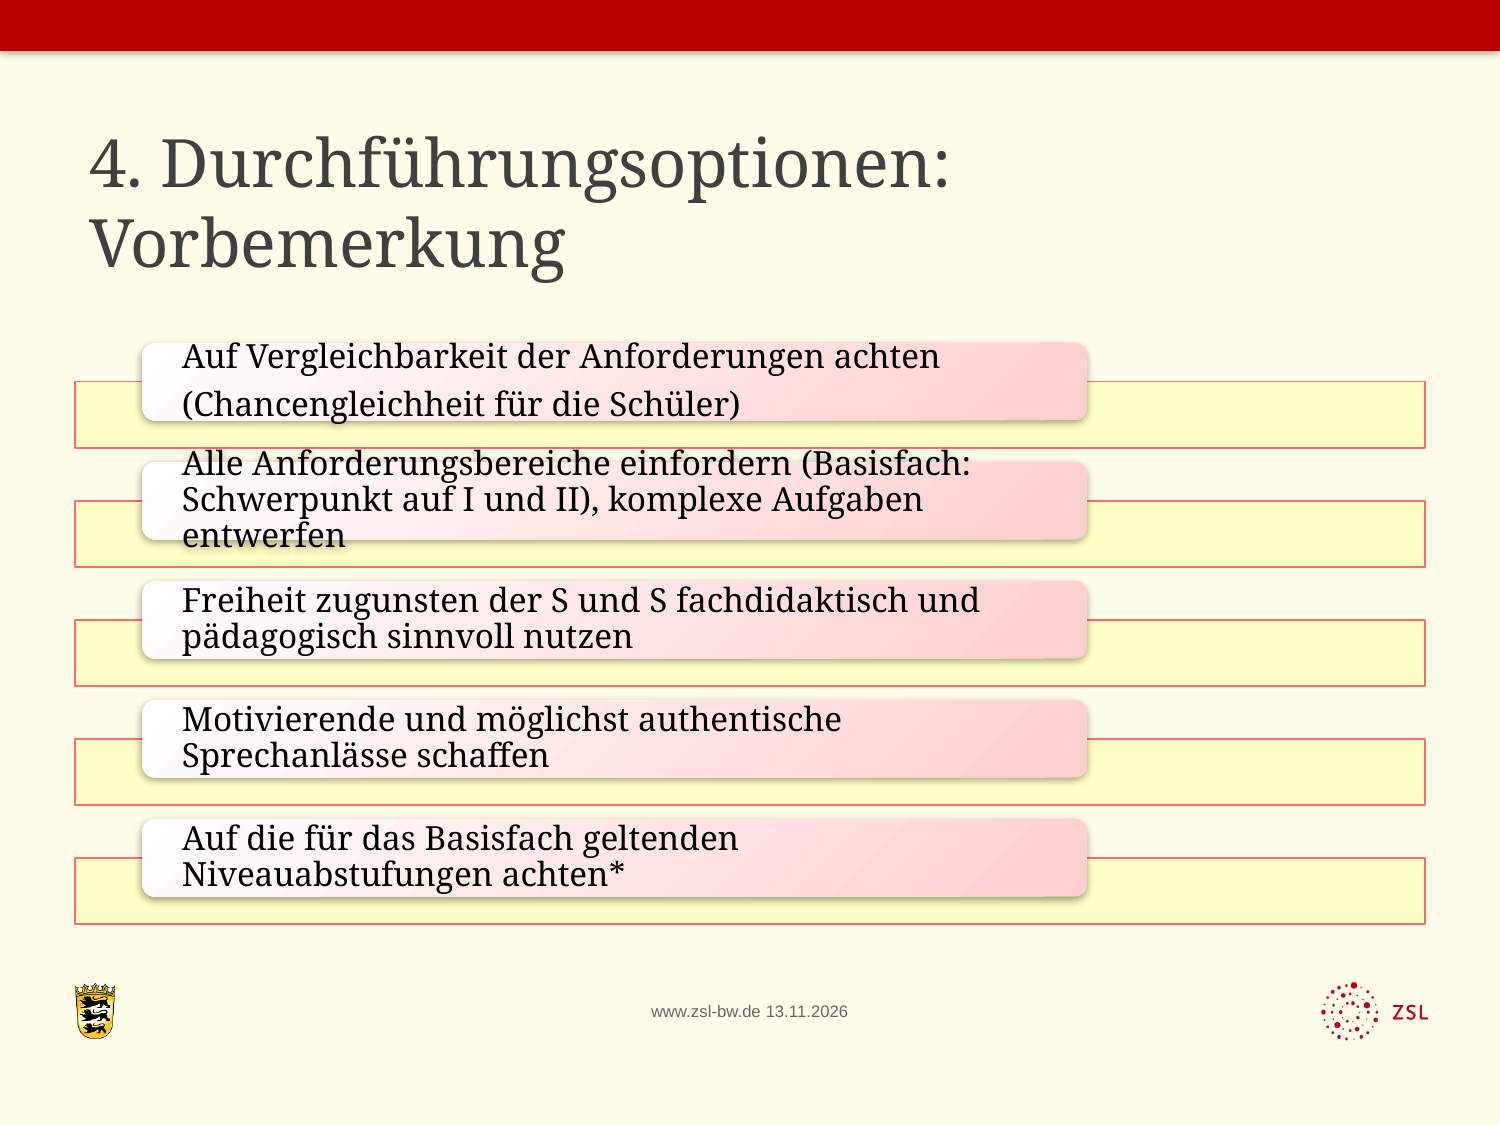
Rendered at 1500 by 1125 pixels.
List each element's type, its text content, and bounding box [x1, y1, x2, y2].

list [74, 302, 1426, 965]
title 4. Durchführungsoptionen: Vorbemerkung [75, 113, 1425, 289]
picture [73, 981, 117, 1041]
picture [1320, 981, 1429, 1041]
